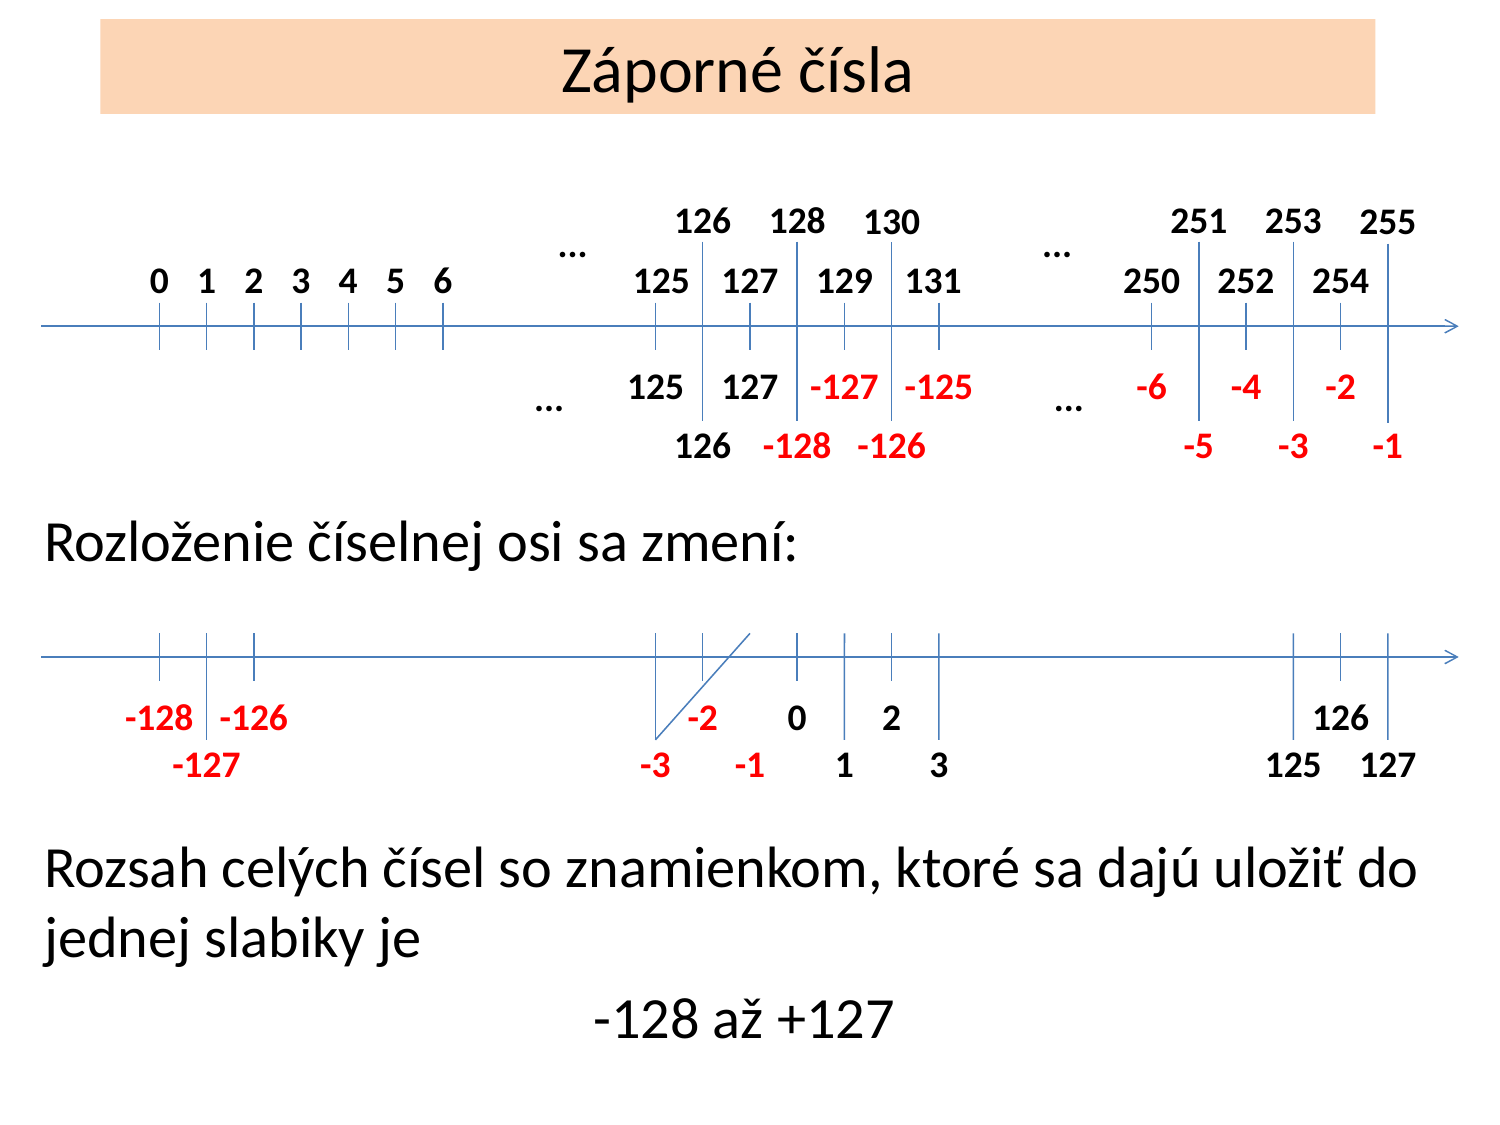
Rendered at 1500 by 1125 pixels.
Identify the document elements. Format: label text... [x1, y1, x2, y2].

text_box -126 [212, 692, 302, 738]
text_box 0 [135, 255, 182, 301]
text_box 3 [915, 739, 963, 785]
text_box 251 [1151, 196, 1246, 242]
text_box 4 [325, 255, 371, 301]
text_box -128 [112, 692, 202, 738]
text_box 125 [1246, 739, 1341, 785]
text_box ... [501, 373, 597, 419]
text_box 5 [371, 255, 419, 301]
text_box ... [525, 220, 602, 266]
text_box 6 [419, 255, 467, 301]
title Záporné čísla [100, 19, 1376, 114]
text_box -5 [1151, 420, 1246, 467]
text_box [608, 195, 987, 467]
text_box 250 [1104, 255, 1194, 301]
text_box -4 [1204, 361, 1288, 407]
text_box -1 [702, 739, 798, 785]
text_box 255 [1340, 197, 1435, 243]
text_box 2 [231, 255, 277, 301]
text_box -3 [1246, 420, 1340, 467]
text_box 126 [1298, 692, 1383, 738]
text_box 127 [1341, 739, 1435, 785]
subtitle Rozloženie číselnej osi sa zmení: Rozsah celých čísel so znamienkom, ktoré sa dajú uložiť do jednej slabiky je -128 až +127 [29, 137, 1459, 1094]
text_box -127 [159, 739, 254, 785]
text_box 254 [1298, 256, 1383, 302]
text_box ... [1009, 220, 1105, 266]
text_box 1 [182, 255, 231, 301]
text_box 0 [773, 692, 821, 738]
text_box 252 [1204, 256, 1288, 302]
text_box 1 [820, 739, 868, 785]
text_box -3 [608, 739, 702, 785]
text_box 3 [277, 255, 325, 301]
text_box -6 [1104, 361, 1194, 407]
text_box -1 [1340, 420, 1435, 467]
text_box 2 [868, 692, 916, 738]
text_box -2 [1298, 361, 1383, 407]
text_box -2 [660, 692, 745, 738]
text_box ... [1021, 373, 1117, 419]
text_box 253 [1246, 196, 1341, 242]
